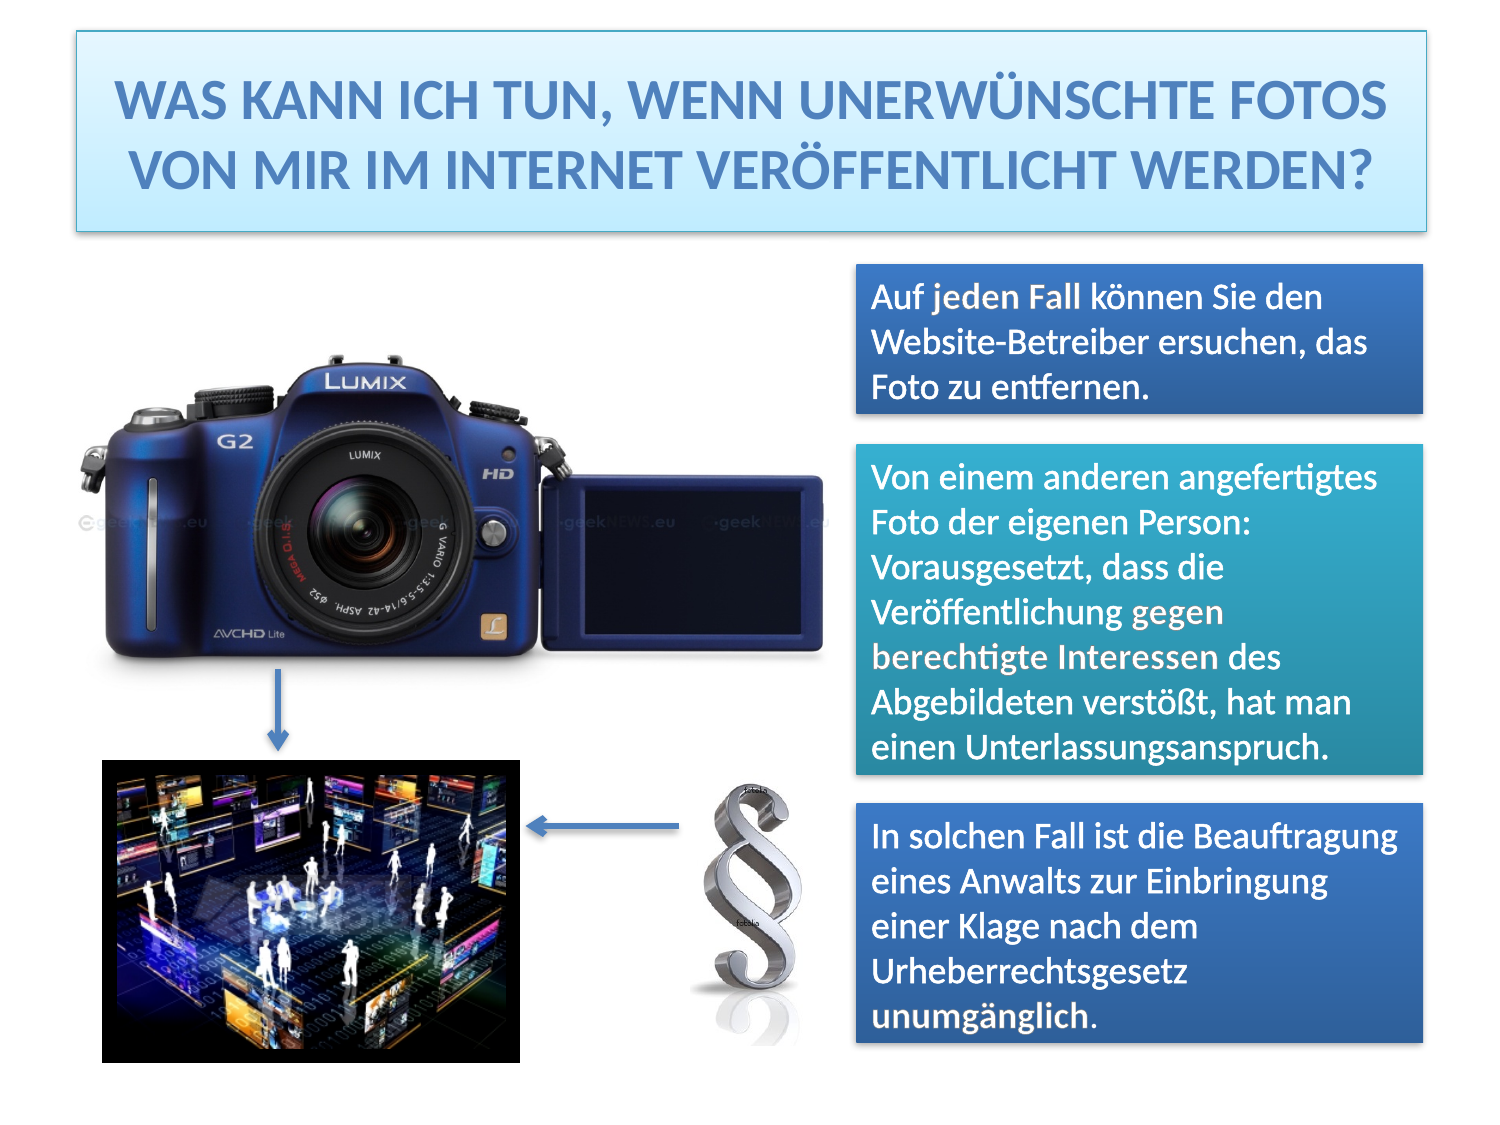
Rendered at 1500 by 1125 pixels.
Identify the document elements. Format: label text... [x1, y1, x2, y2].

picture [78, 241, 829, 1049]
text_box Auf jeden Fall können Sie den Website-Betreiber ersuchen, das Foto zu entfernen. [856, 264, 1424, 414]
title Was kann ich tun, wenn unerwünschte Fotos von mir im Internet veröffentlicht werden? [76, 30, 1427, 232]
text_box In solchen Fall ist die Beauftragung eines Anwalts zur Einbringung einer Klage nach dem Urheberrechtsgesetz unumgänglich. [856, 803, 1424, 1043]
text_box Von einem anderen angefertigtes Foto der eigenen Person: Vorausgesetzt, dass die Veröffentlichung gegen berechtigte Interessen des Abgebildeten verstößt, hat man einen Unterlassungsanspruch. [856, 444, 1424, 775]
